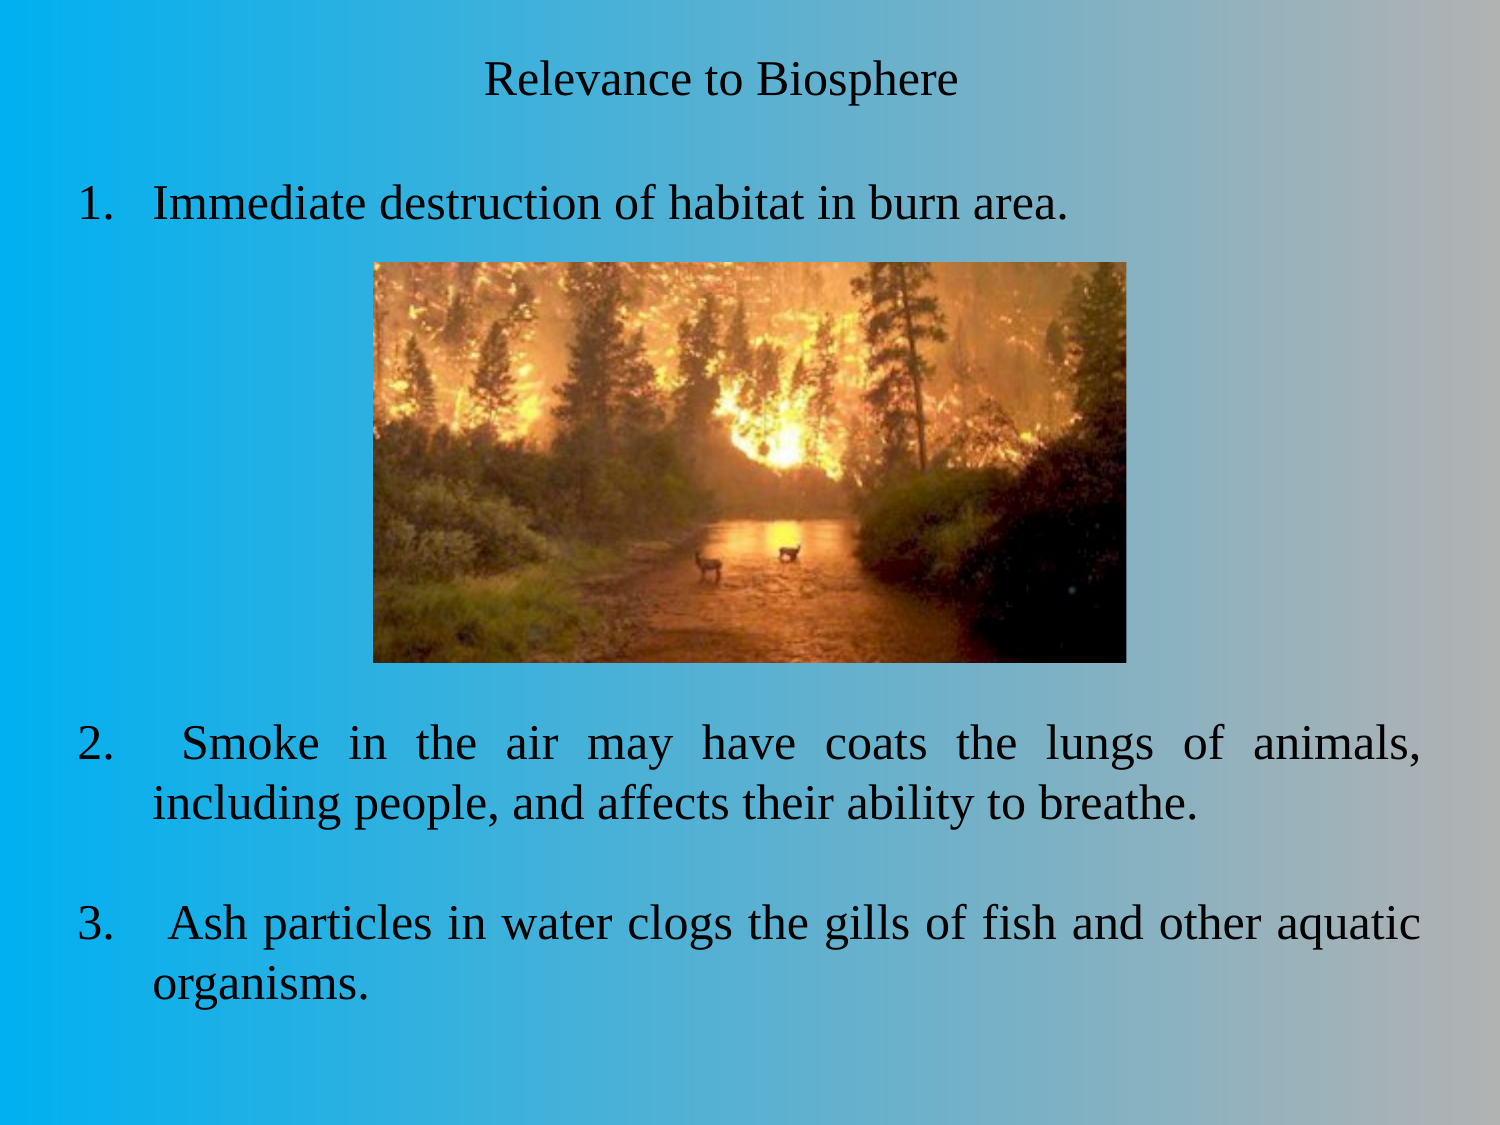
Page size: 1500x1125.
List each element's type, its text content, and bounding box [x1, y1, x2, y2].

picture [372, 262, 1127, 663]
text_box Relevance to Biosphere [469, 37, 979, 113]
text_box Immediate destruction of habitat in burn area. Smoke in the air may have coats the lungs of animals, including people, and affects their ability to breathe. Ash particles in water clogs the gills of fish and other aquatic organisms. [62, 162, 1438, 1018]
